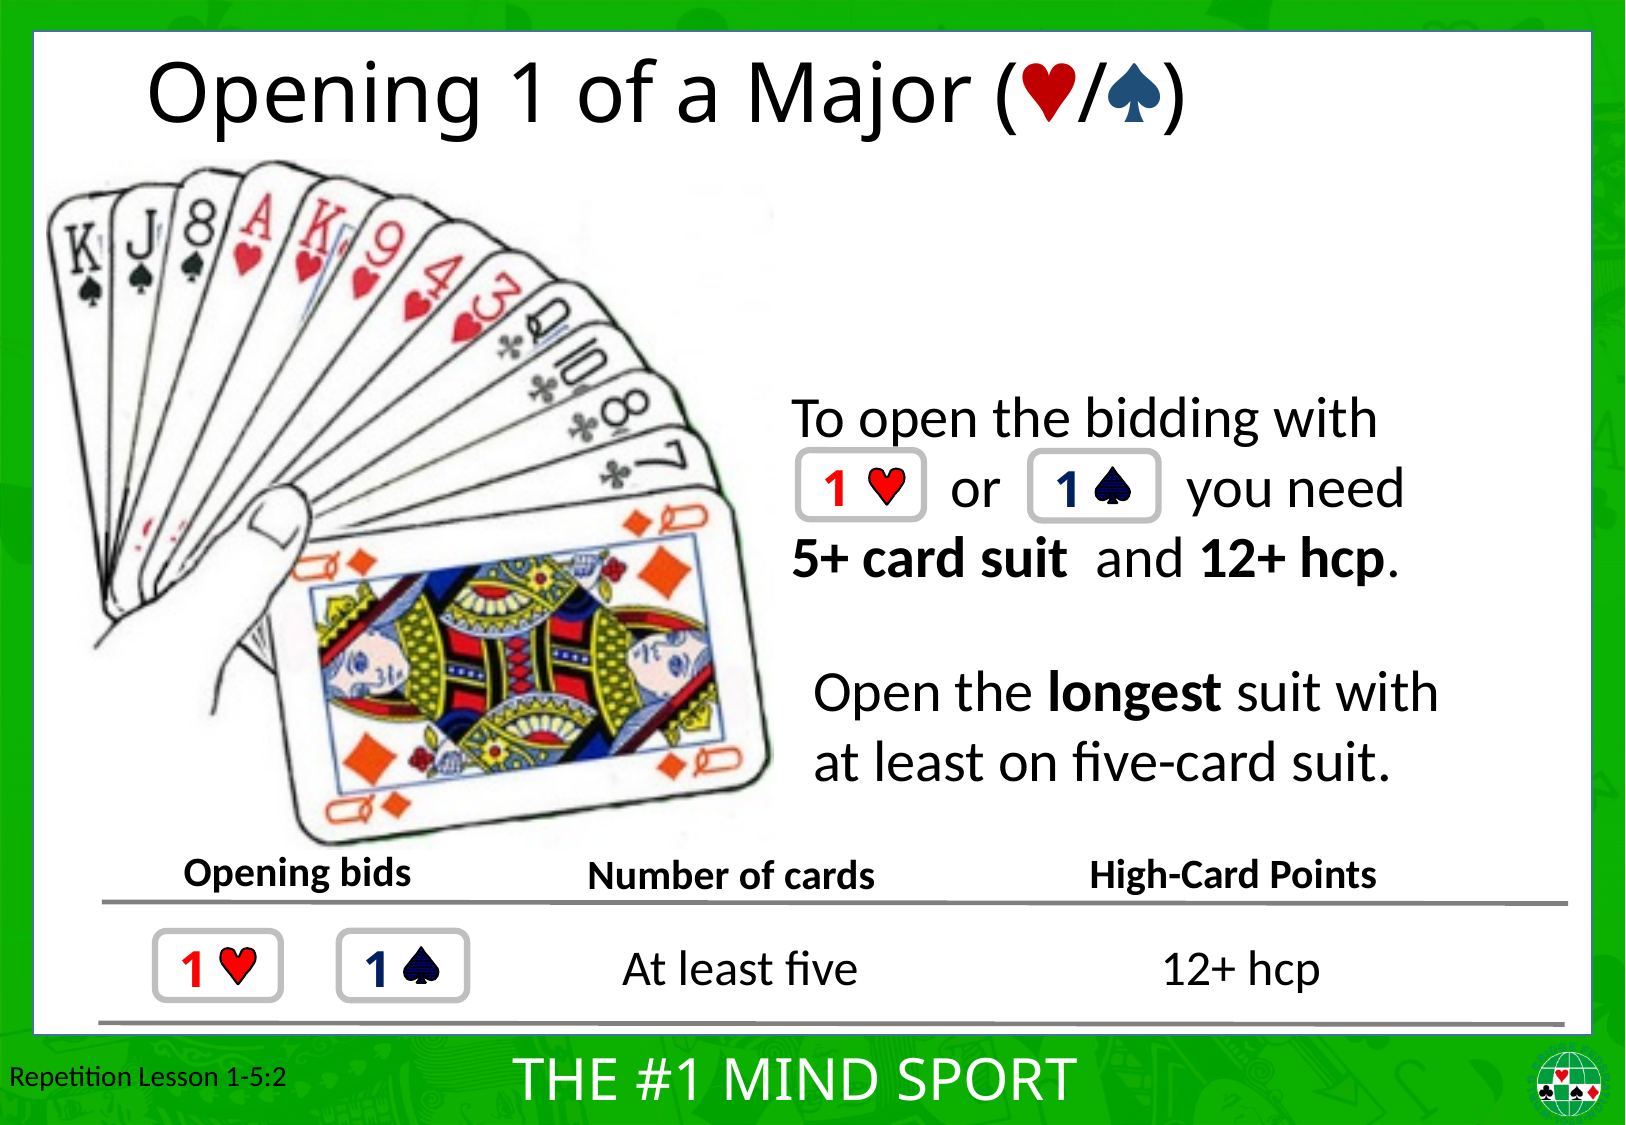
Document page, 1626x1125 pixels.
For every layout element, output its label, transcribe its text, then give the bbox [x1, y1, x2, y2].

picture [0, 0, 1626, 1125]
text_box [154, 930, 1440, 1001]
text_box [168, 841, 1538, 899]
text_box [776, 364, 1522, 604]
text_box Open the longest suit with at least on five-card suit. [798, 652, 1484, 793]
title Opening 1 of a Major (/) [130, 31, 1533, 160]
